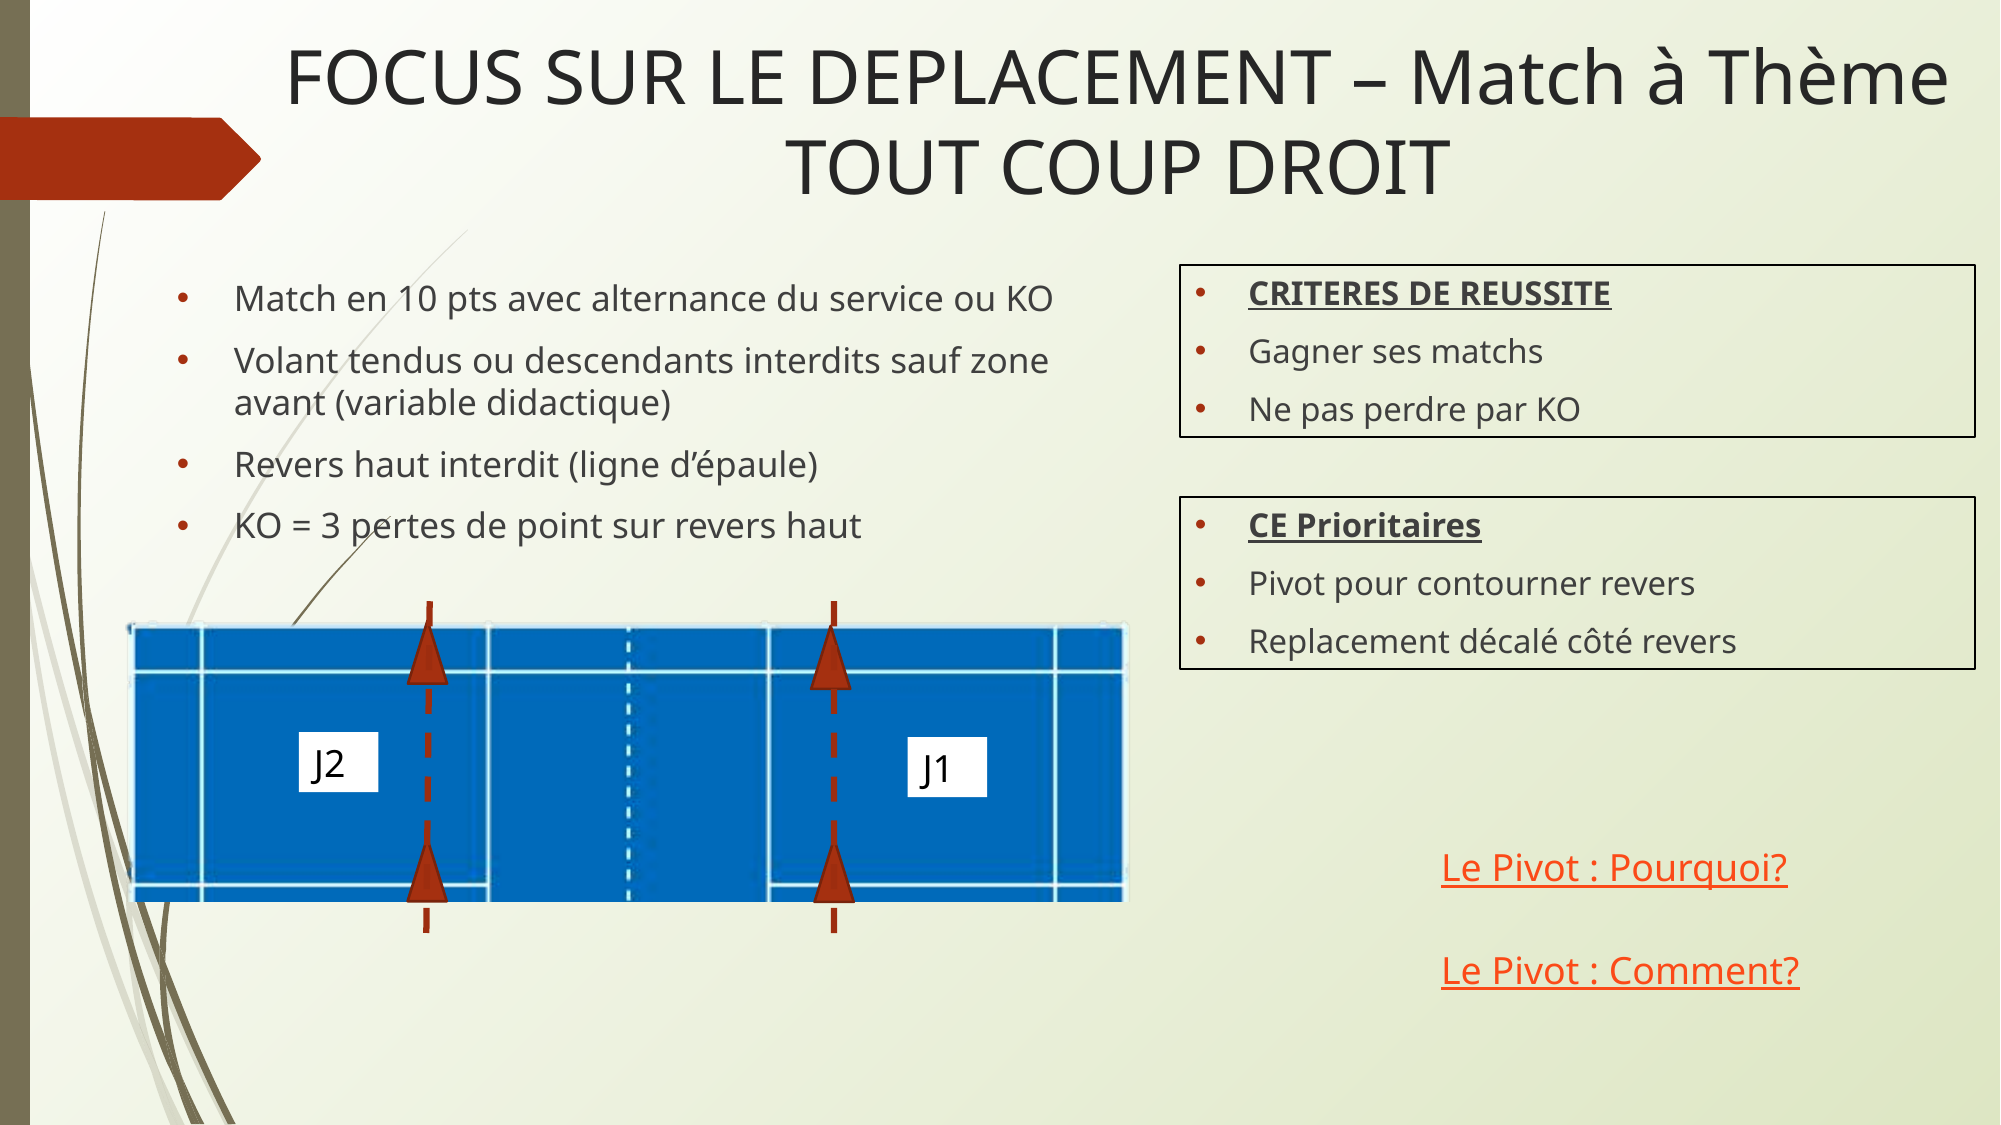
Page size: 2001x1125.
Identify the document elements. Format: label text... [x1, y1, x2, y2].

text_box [425, 601, 430, 940]
title FOCUS SUR LE DEPLACEMENT – Match à Thème TOUT COUP DROIT [222, 22, 2000, 233]
picture [30, 542, 1229, 903]
list Match en 10 pts avec alternance du service ou KO Volant tendus ou descendants interdits sauf zone avant (variable didactique) Revers haut interdit (ligne d’épaule) KO = 3 pertes de point sur revers haut [161, 268, 1097, 541]
text_box Le Pivot : Pourquoi? [1426, 836, 1815, 903]
text_box CE Prioritaires Pivot pour contourner revers Replacement décalé côté revers [1179, 497, 1975, 669]
text_box Le Pivot : Comment? [1426, 939, 1839, 1006]
text_box CRITERES DE REUSSITE Gagner ses matchs Ne pas perdre par KO [1179, 265, 1975, 437]
